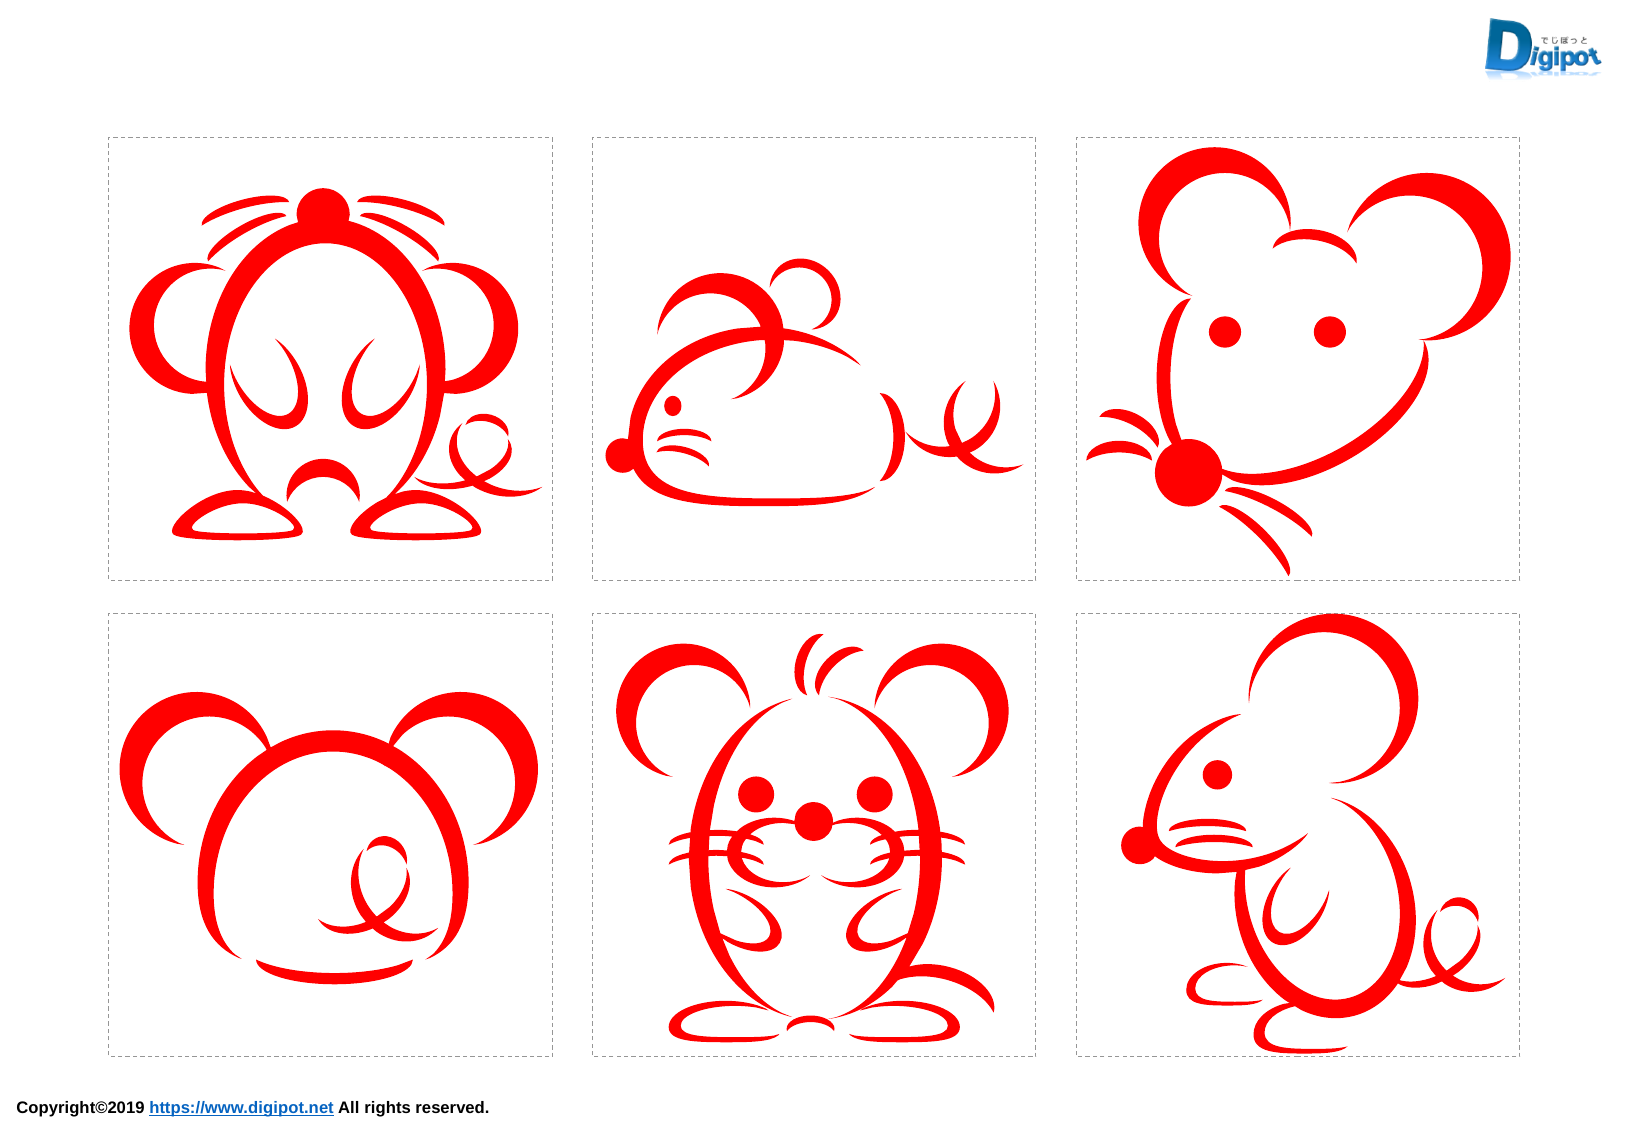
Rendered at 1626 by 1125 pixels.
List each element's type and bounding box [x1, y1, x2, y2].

picture [1485, 18, 1602, 82]
text_box [877, 380, 1024, 483]
text_box [1216, 504, 1292, 579]
text_box [768, 257, 842, 331]
text_box [813, 645, 867, 699]
text_box [1247, 612, 1420, 785]
text_box [1097, 407, 1160, 450]
text_box [128, 187, 544, 542]
text_box [1137, 146, 1512, 508]
text_box [793, 632, 827, 698]
text_box [1084, 439, 1154, 463]
text_box [1222, 486, 1314, 539]
text_box [254, 957, 415, 986]
text_box [873, 642, 1010, 778]
text_box [604, 272, 876, 508]
text_box [615, 642, 752, 778]
text_box [666, 695, 996, 1044]
text_box [118, 690, 539, 961]
text_box [1120, 713, 1507, 1055]
